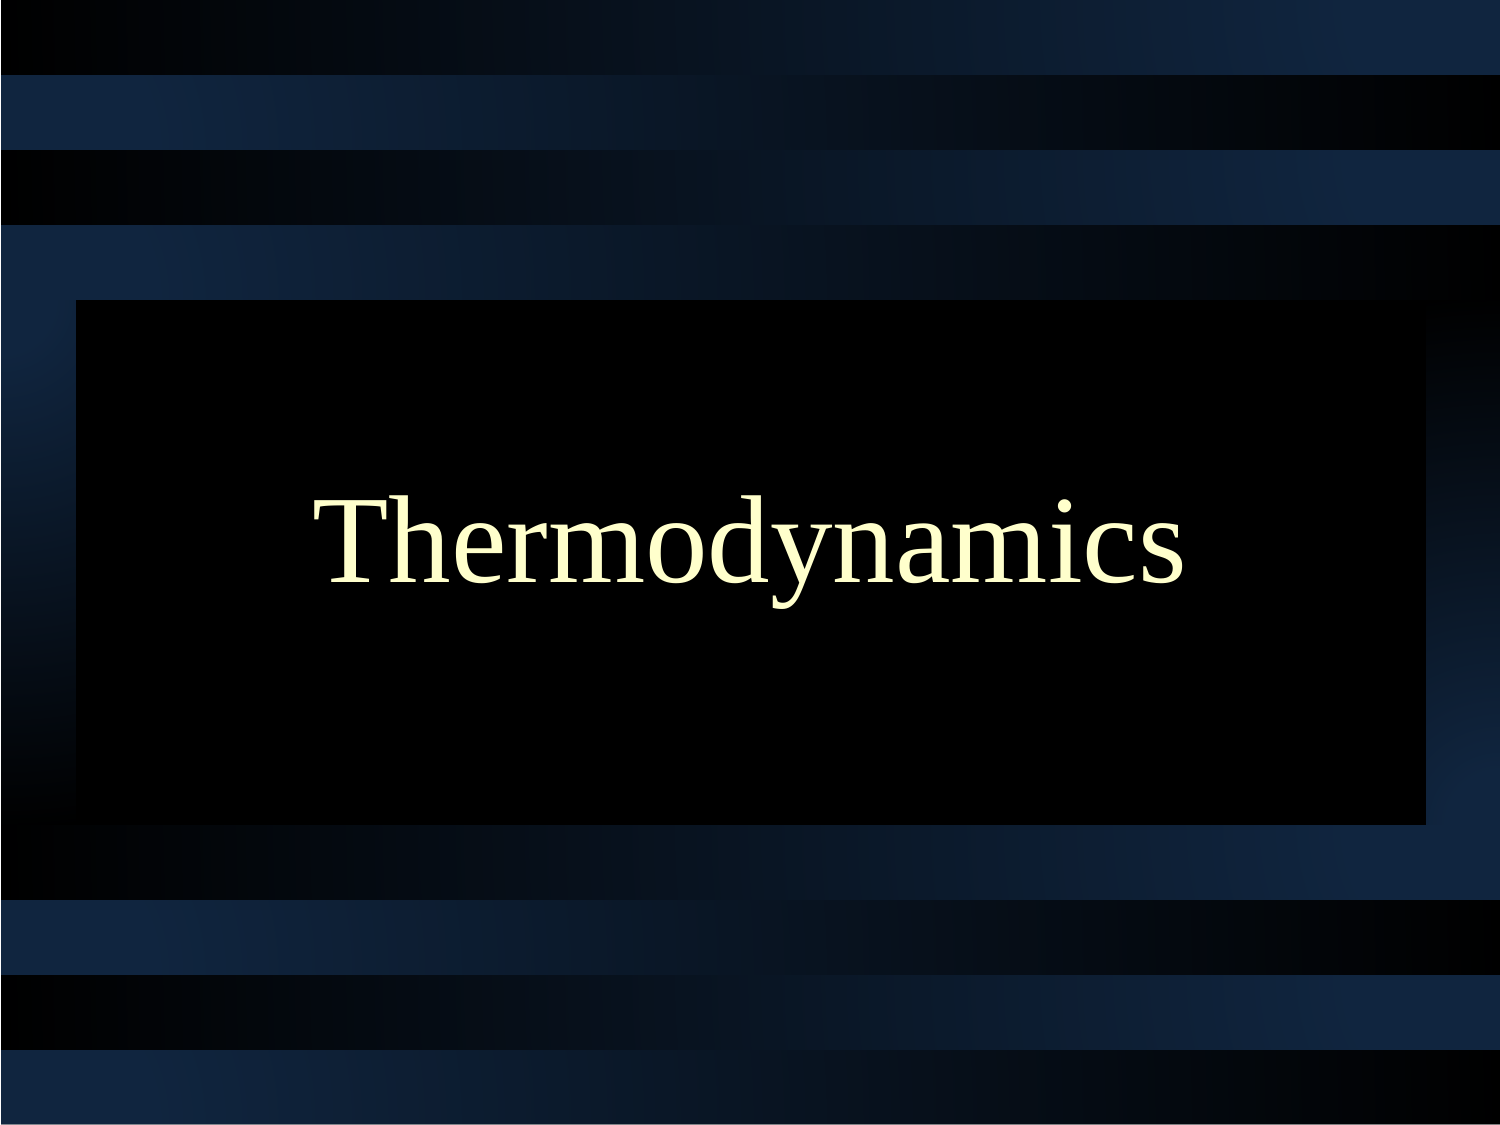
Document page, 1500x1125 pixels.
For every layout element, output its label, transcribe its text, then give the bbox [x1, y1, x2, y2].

text_box Thermodynamics [0, 449, 1500, 615]
picture [0, 0, 1500, 449]
picture [0, 615, 1500, 1125]
